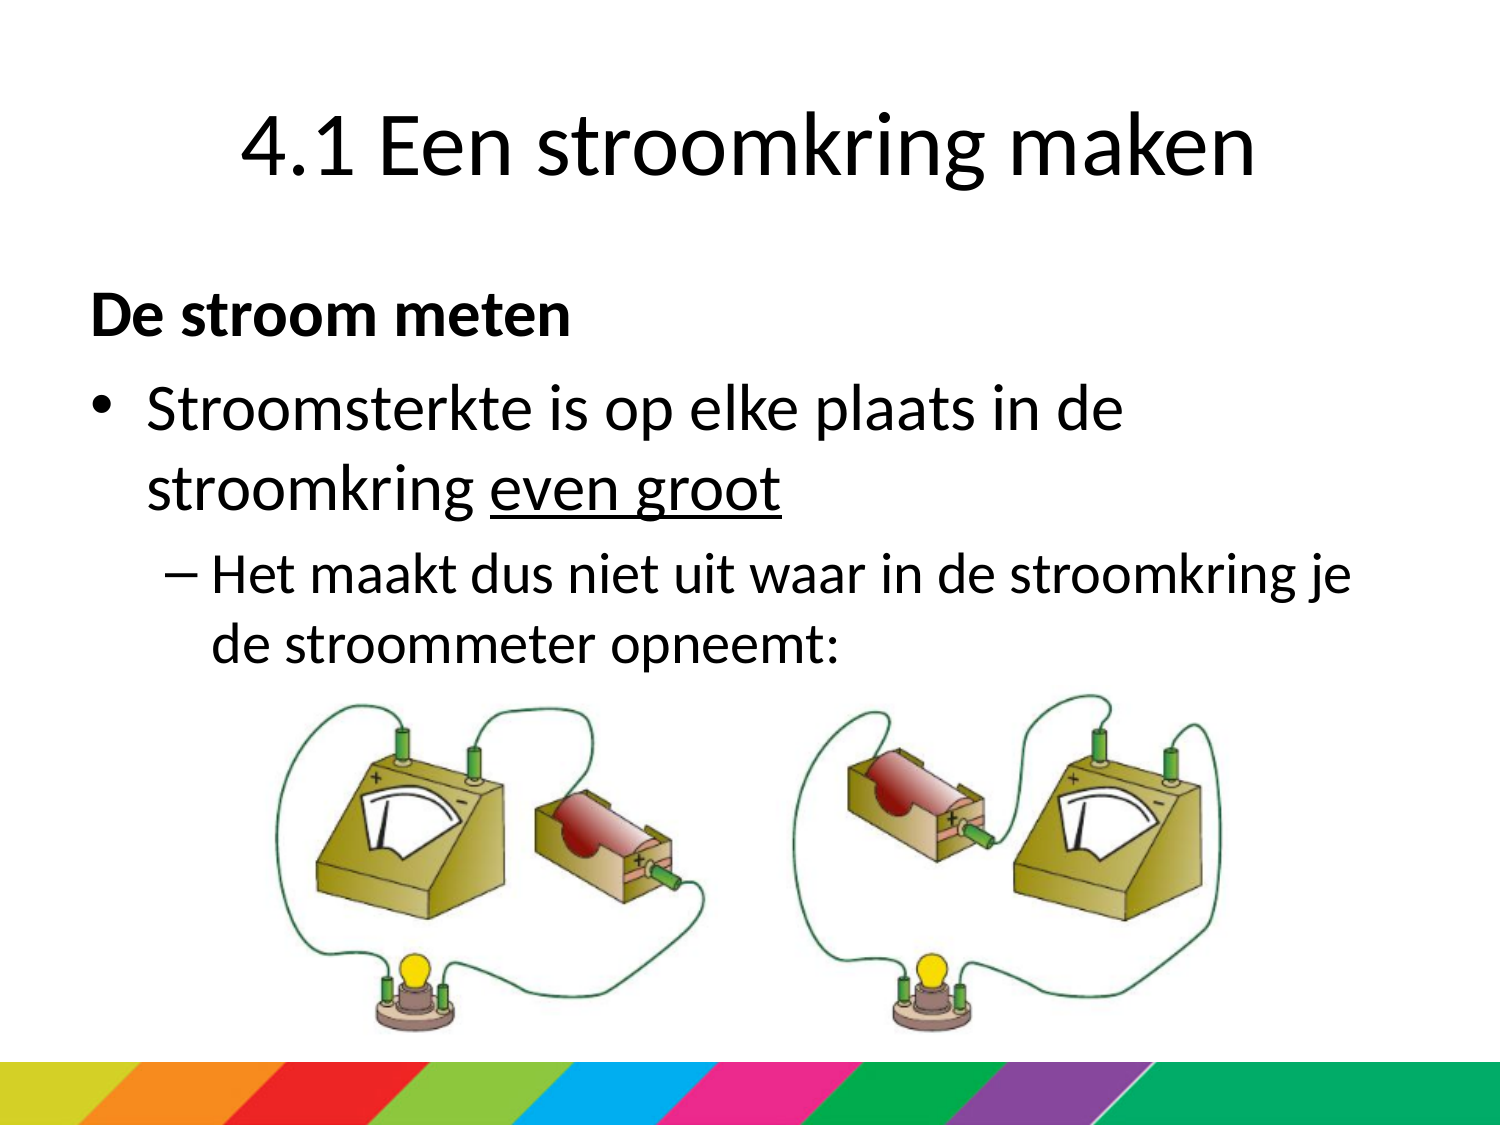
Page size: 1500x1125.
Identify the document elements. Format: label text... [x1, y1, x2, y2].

title 4.1 Een stroomkring maken [75, 45, 1425, 233]
picture [0, 685, 1500, 1125]
list De stroom meten Stroomsterkte is op elke plaats in de stroomkring even groot Het maakt dus niet uit waar in de stroomkring je de stroommeter opneemt: [75, 262, 1425, 1005]
